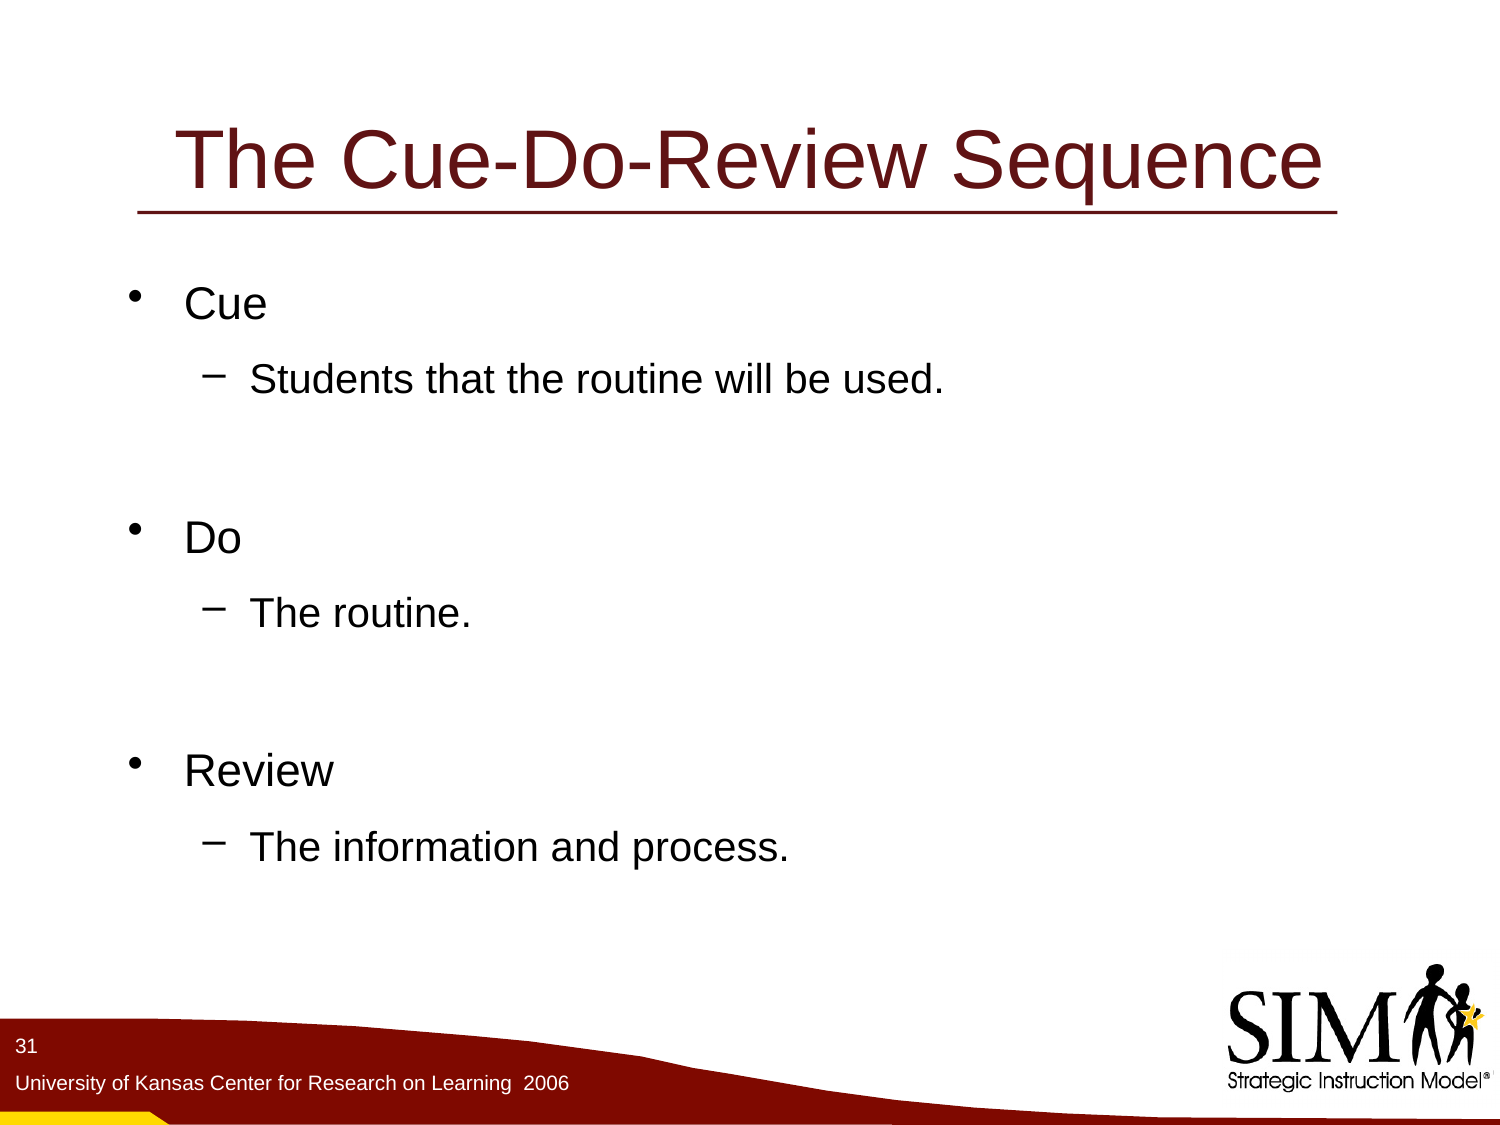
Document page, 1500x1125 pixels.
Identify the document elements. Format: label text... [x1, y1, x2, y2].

slide_number 31 [0, 1024, 313, 1062]
title The Cue-Do-Review Sequence [112, 74, 1388, 213]
list Cue Students that the routine will be used. Do The routine. Review The information and process. [112, 249, 1388, 901]
footer University of Kansas Center for Research on Learning 2006 [0, 1062, 626, 1101]
picture [1222, 949, 1500, 1108]
